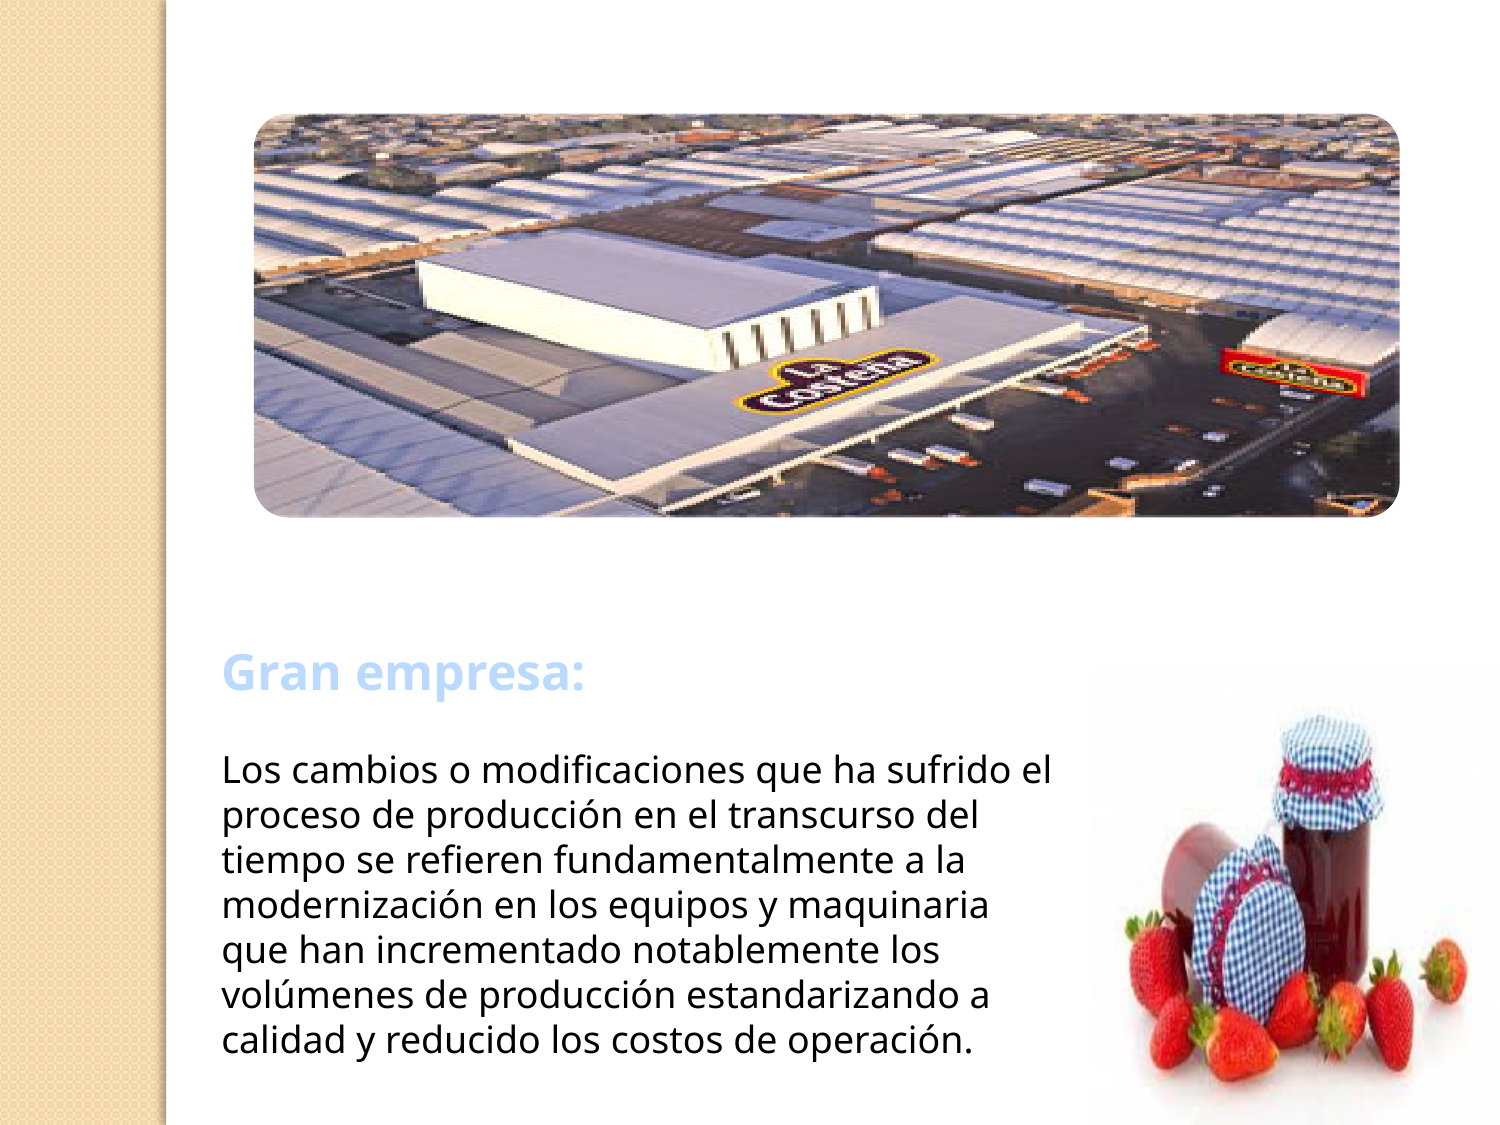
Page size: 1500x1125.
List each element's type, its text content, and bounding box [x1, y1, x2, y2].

picture [253, 113, 1400, 518]
picture [1092, 668, 1500, 1125]
text_box Gran empresa: Los cambios o modificaciones que ha sufrido el proceso de producción en el transcurso del tiempo se refieren fundamentalmente a la modernización en los equipos y maquinaria que han incrementado notablemente los volúmenes de producción estandarizando a calidad y reducido los costos de operación. [206, 633, 1069, 1069]
